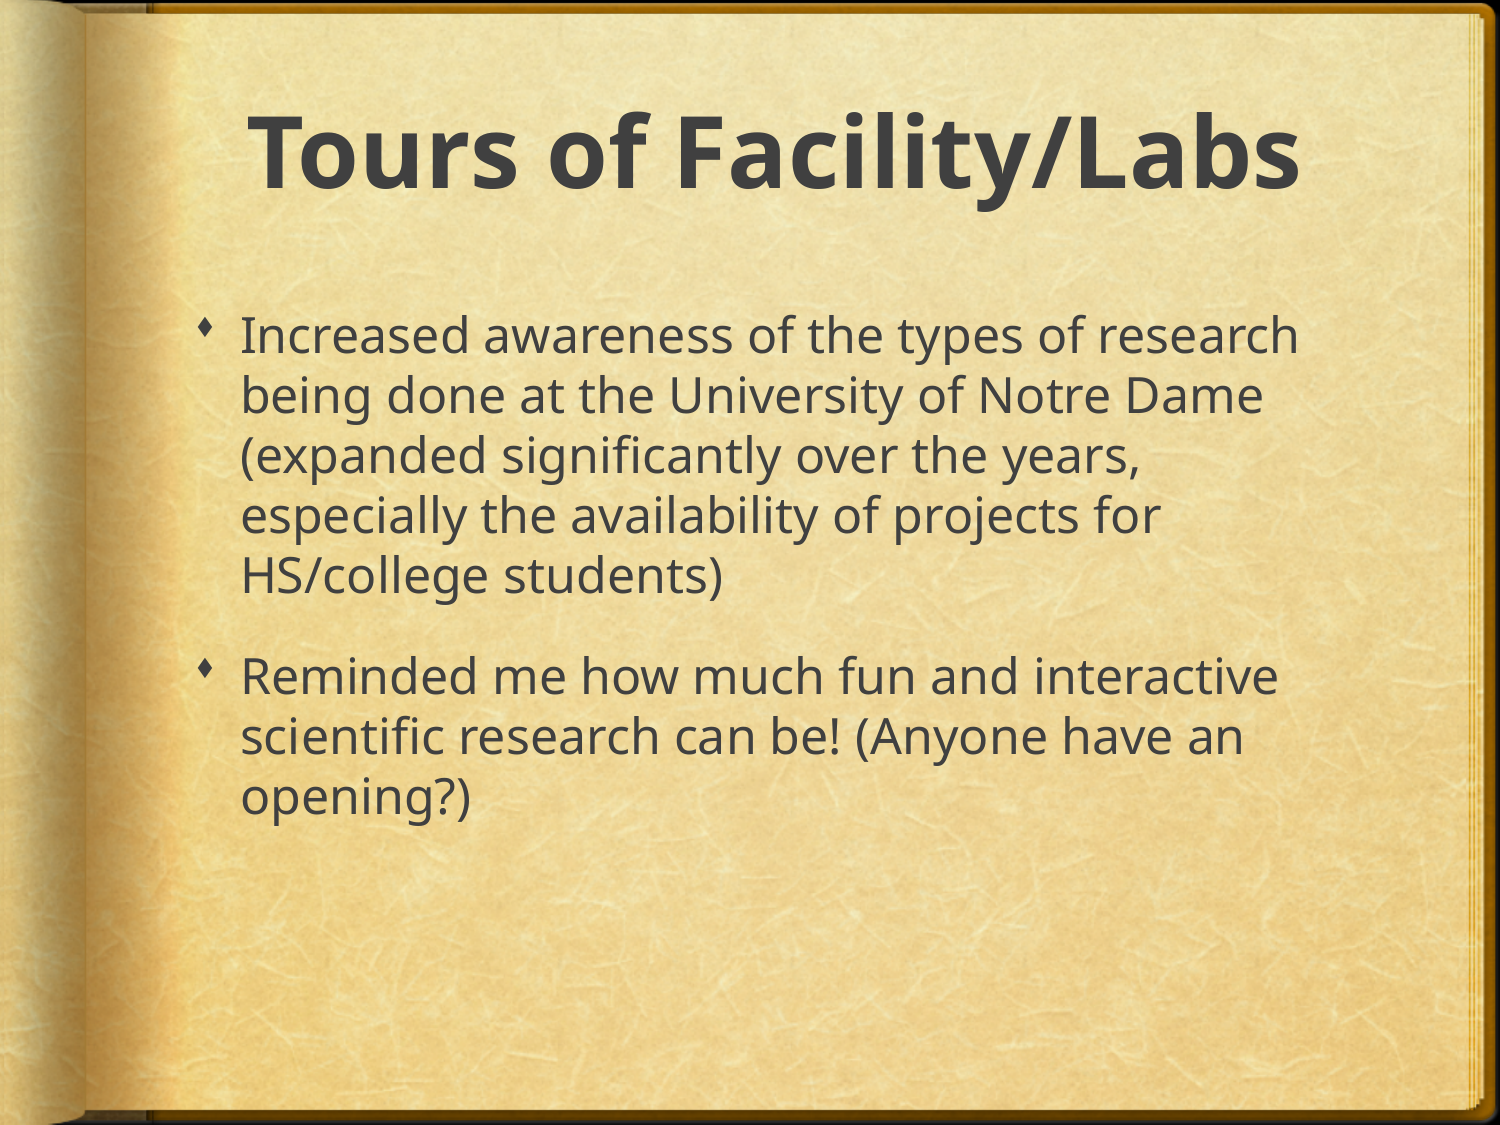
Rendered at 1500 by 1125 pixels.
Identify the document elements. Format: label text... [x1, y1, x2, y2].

list Increased awareness of the types of research being done at the University of Notre Dame (expanded significantly over the years, especially the availability of projects for HS/college students) Reminded me how much fun and interactive scientific research can be! (Anyone have an opening?) [178, 295, 1372, 1005]
picture [0, 0, 1500, 1125]
title Tours of Facility/Labs [178, 45, 1372, 265]
